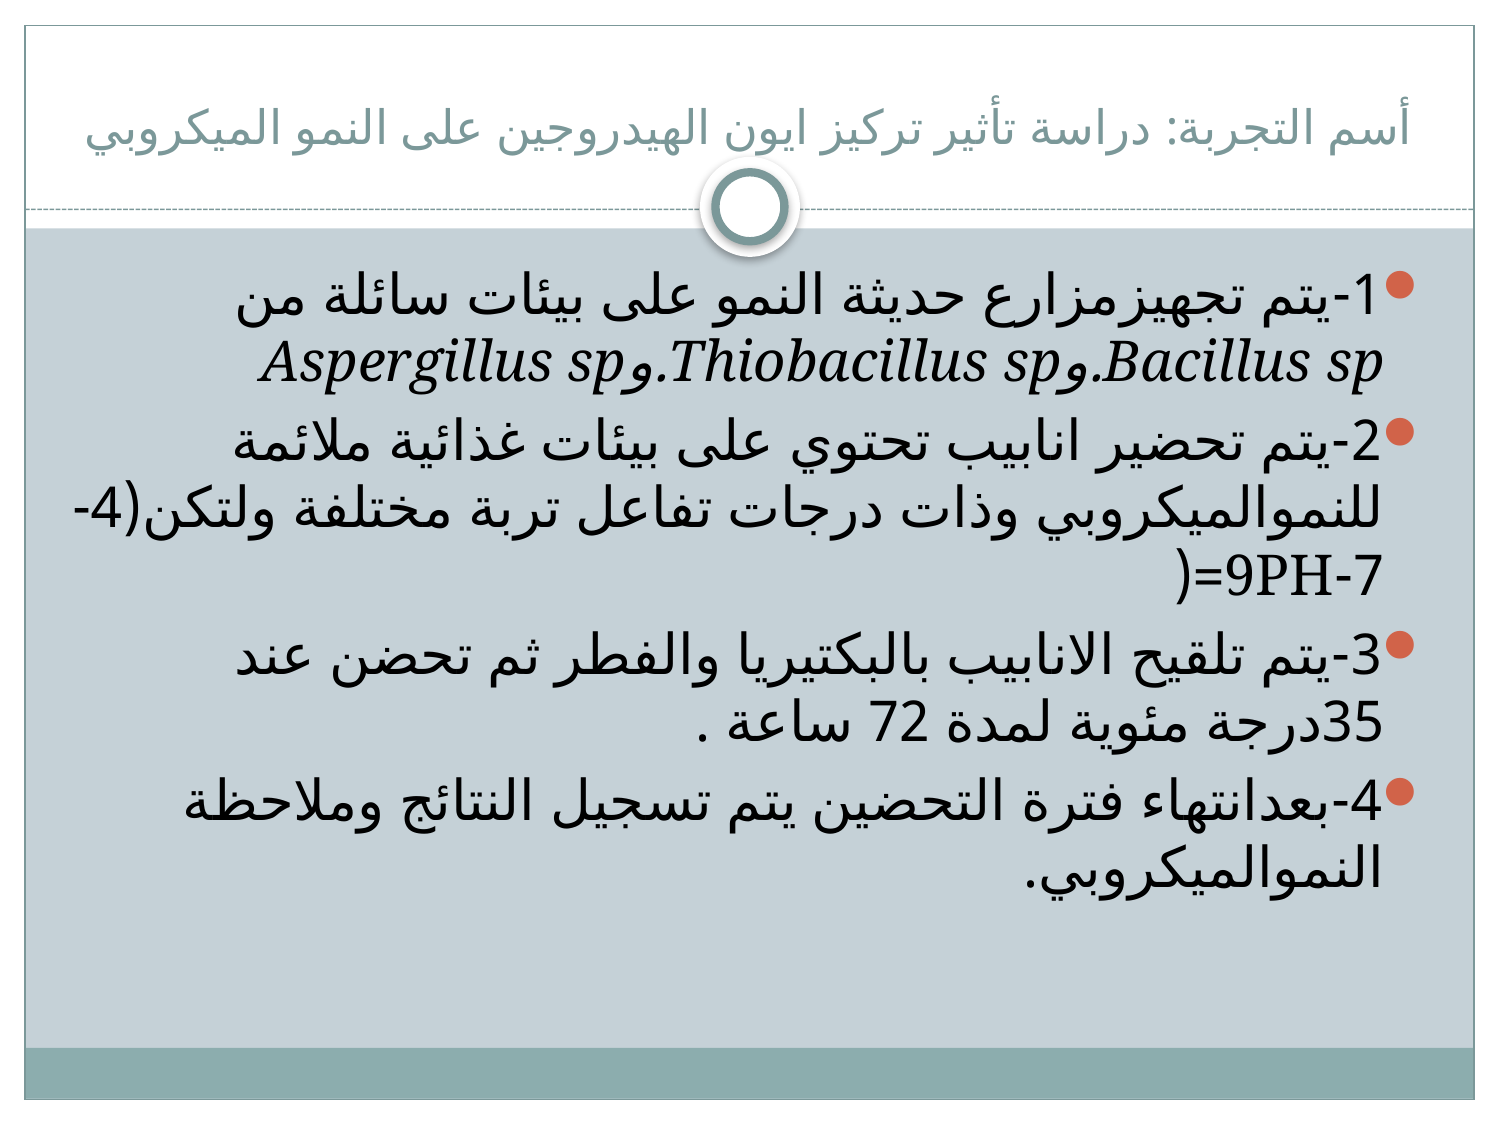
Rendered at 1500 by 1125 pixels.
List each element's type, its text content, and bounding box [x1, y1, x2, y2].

list 1-يتم تجهيزمزارع حديثة النمو على بيئات سائلة من Bacillus sp.وThiobacillus sp.وAspergillus sp 2-يتم تحضير انابيب تحتوي على بيئات غذائية ملائمة للنموالميكروبي وذات درجات تفاعل تربة مختلفة ولتكن(4-7-9PH=( 3-يتم تلقيح الانابيب بالبكتيريا والفطر ثم تحضن عند 35درجة مئوية لمدة 72 ساعة . 4-بعدانتهاء فترة التحضين يتم تسجيل النتائج وملاحظة النموالميكروبي. [49, 250, 1445, 1001]
title أسم التجربة: دراسة تأثير تركيز ايون الهيدروجين على النمو الميكروبي [49, 37, 1450, 162]
